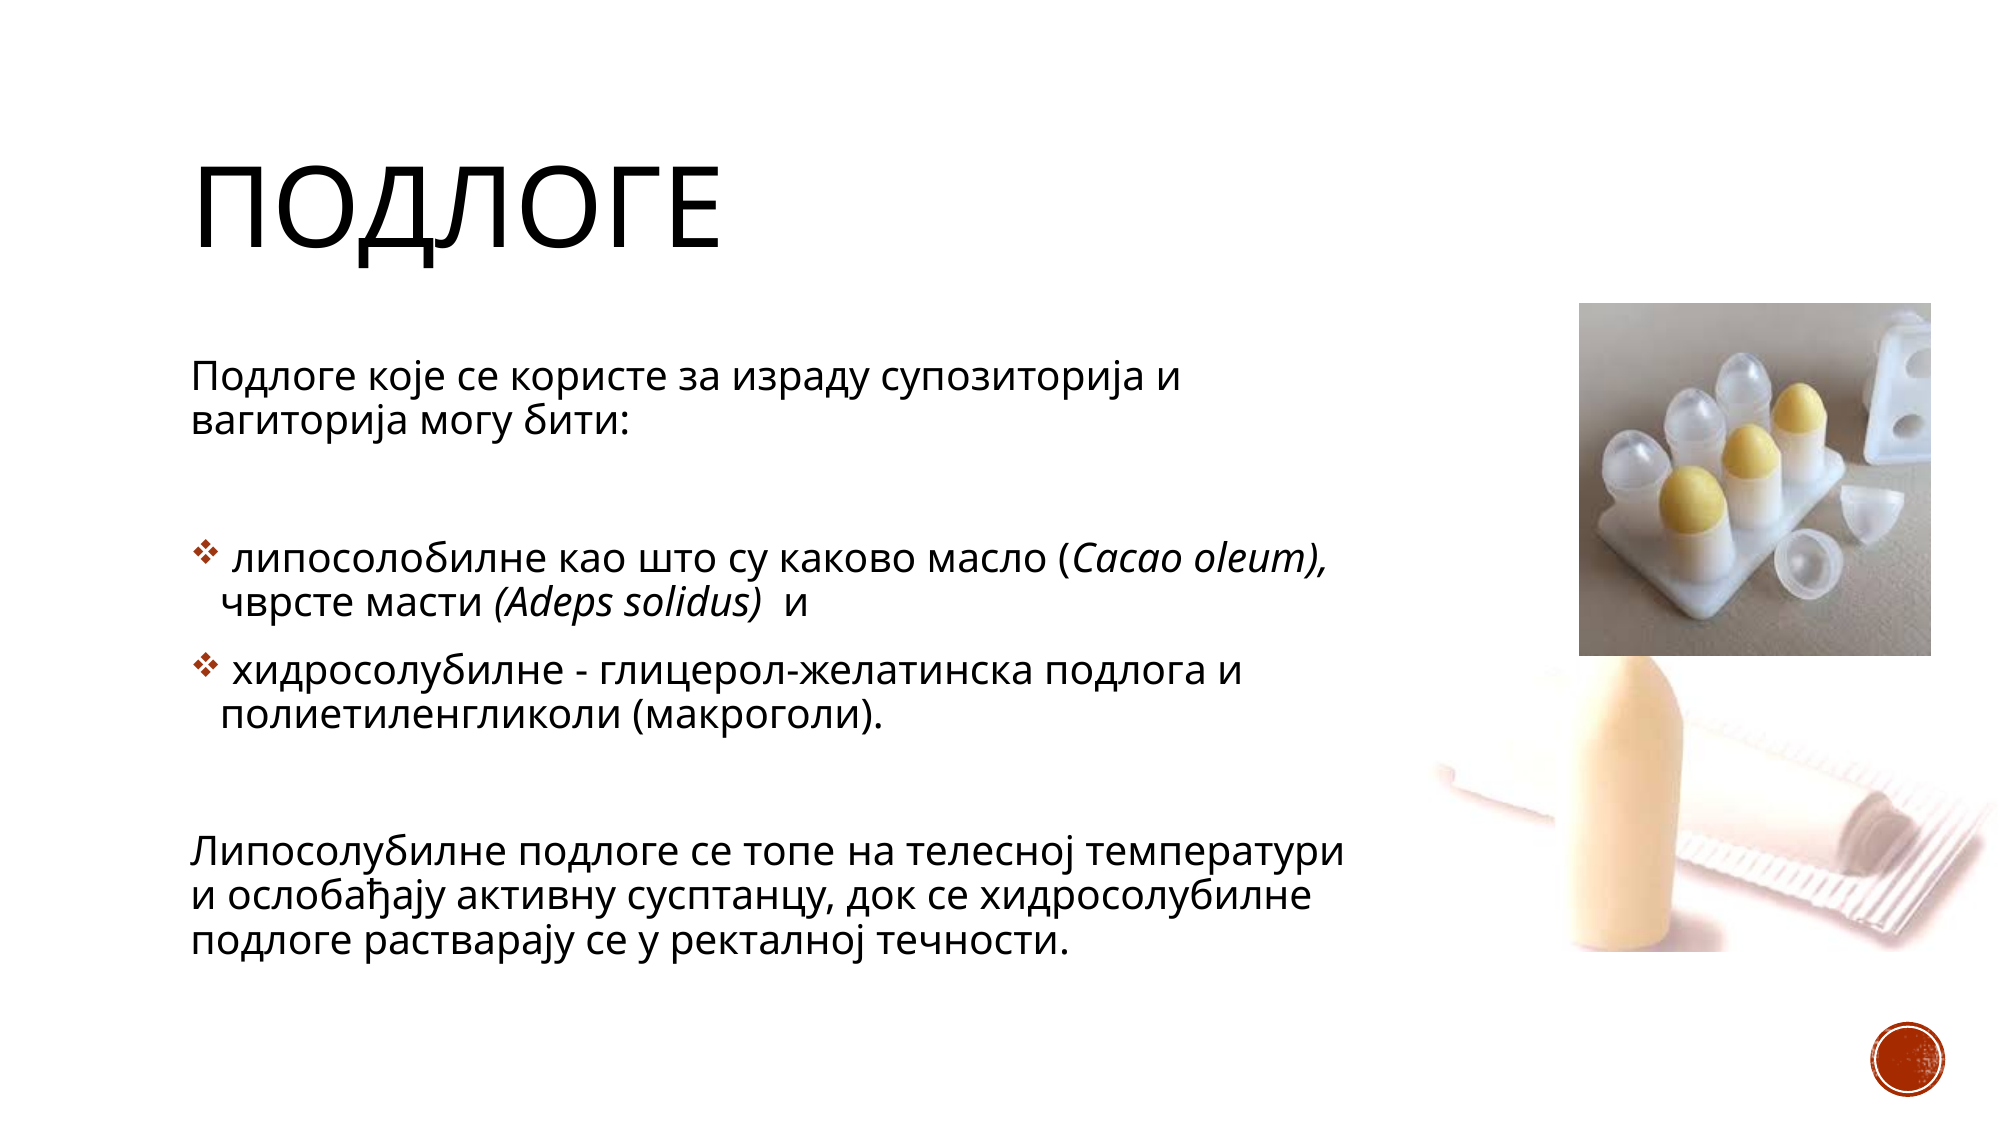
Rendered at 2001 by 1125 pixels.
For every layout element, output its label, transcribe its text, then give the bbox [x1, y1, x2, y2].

picture [1408, 303, 2000, 952]
list Подлоге које се користе за израду супозиторија и вагиторија могу бити: липосолобилне као што су каково масло (Cacao oleum), чврсте масти (Adeps solidus) и хидросолубилне - глицерол-желатинска подлога и полиетиленгликоли (макроголи). Липосолубилне подлоге се топе на телесној температури и ослобађају активну сусптанцу, док се хидросолубилне подлоге растварају се у ректалној течности. [175, 348, 1376, 1013]
title Подлоге [175, 79, 1826, 344]
